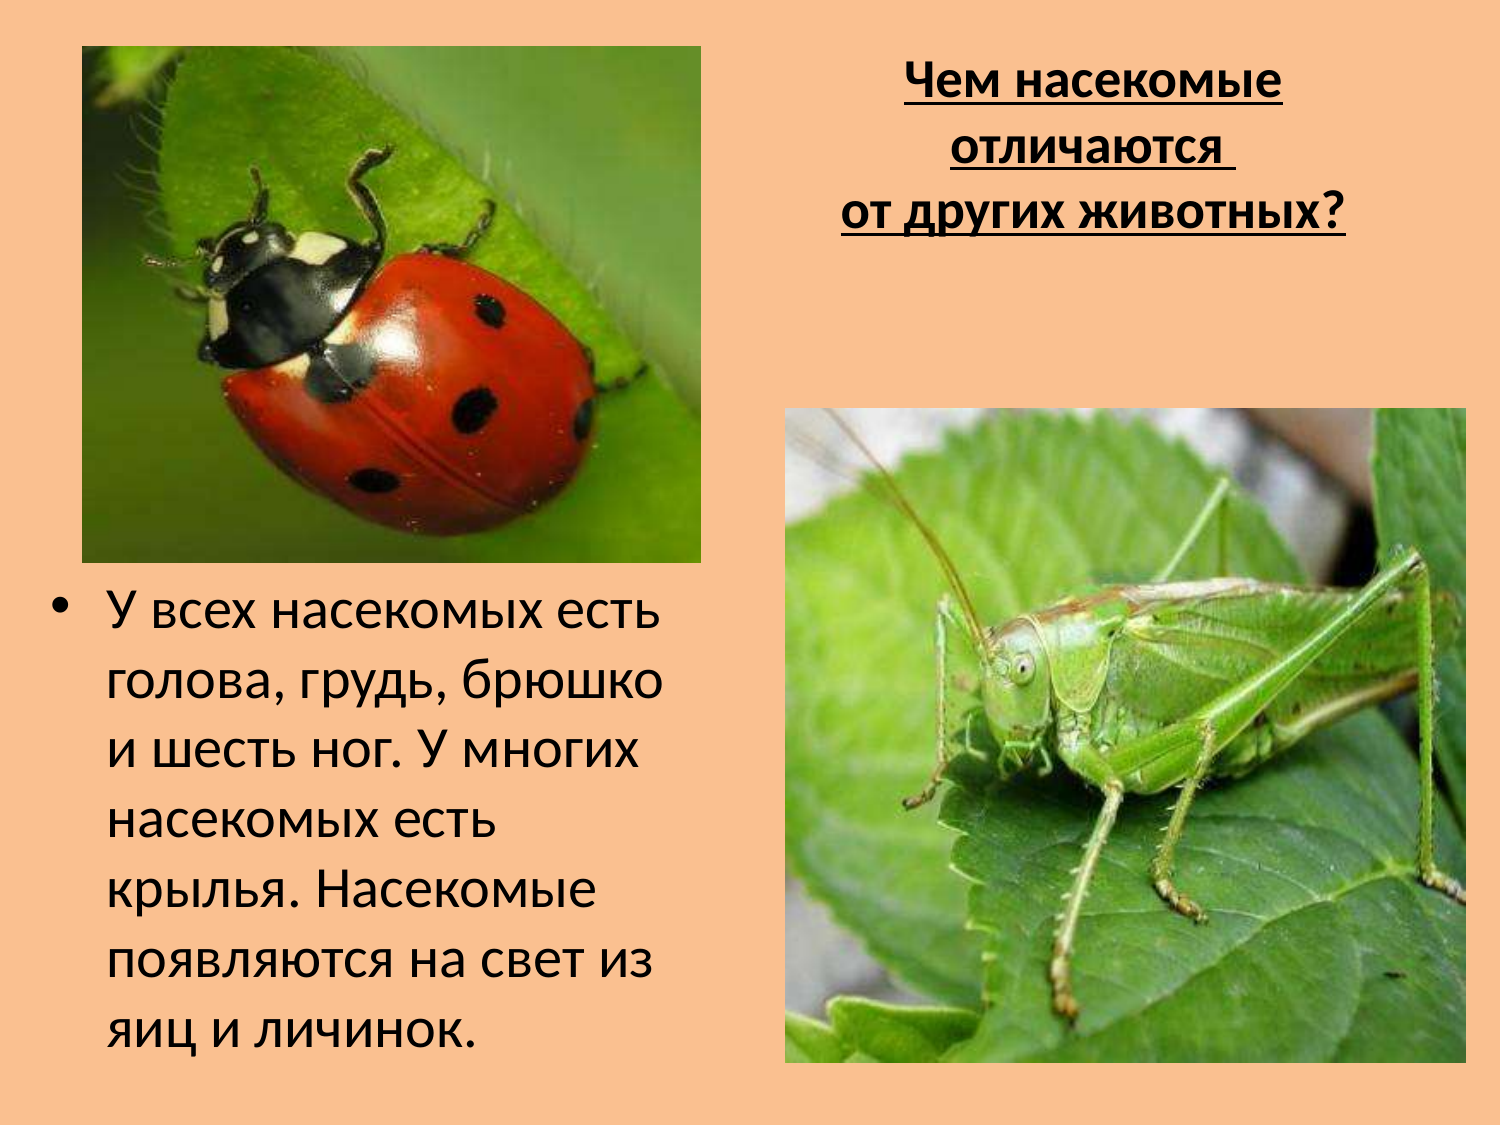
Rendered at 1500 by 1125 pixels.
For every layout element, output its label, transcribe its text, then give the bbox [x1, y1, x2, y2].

picture [785, 408, 1466, 1064]
title Чем насекомые отличаются от других животных? [785, 35, 1402, 248]
list У всех насекомых есть голова, грудь, брюшко и шесть ног. У многих насекомых есть крылья. Насекомые появляются на свет из яиц и личинок. [35, 562, 687, 1097]
picture [81, 46, 701, 563]
